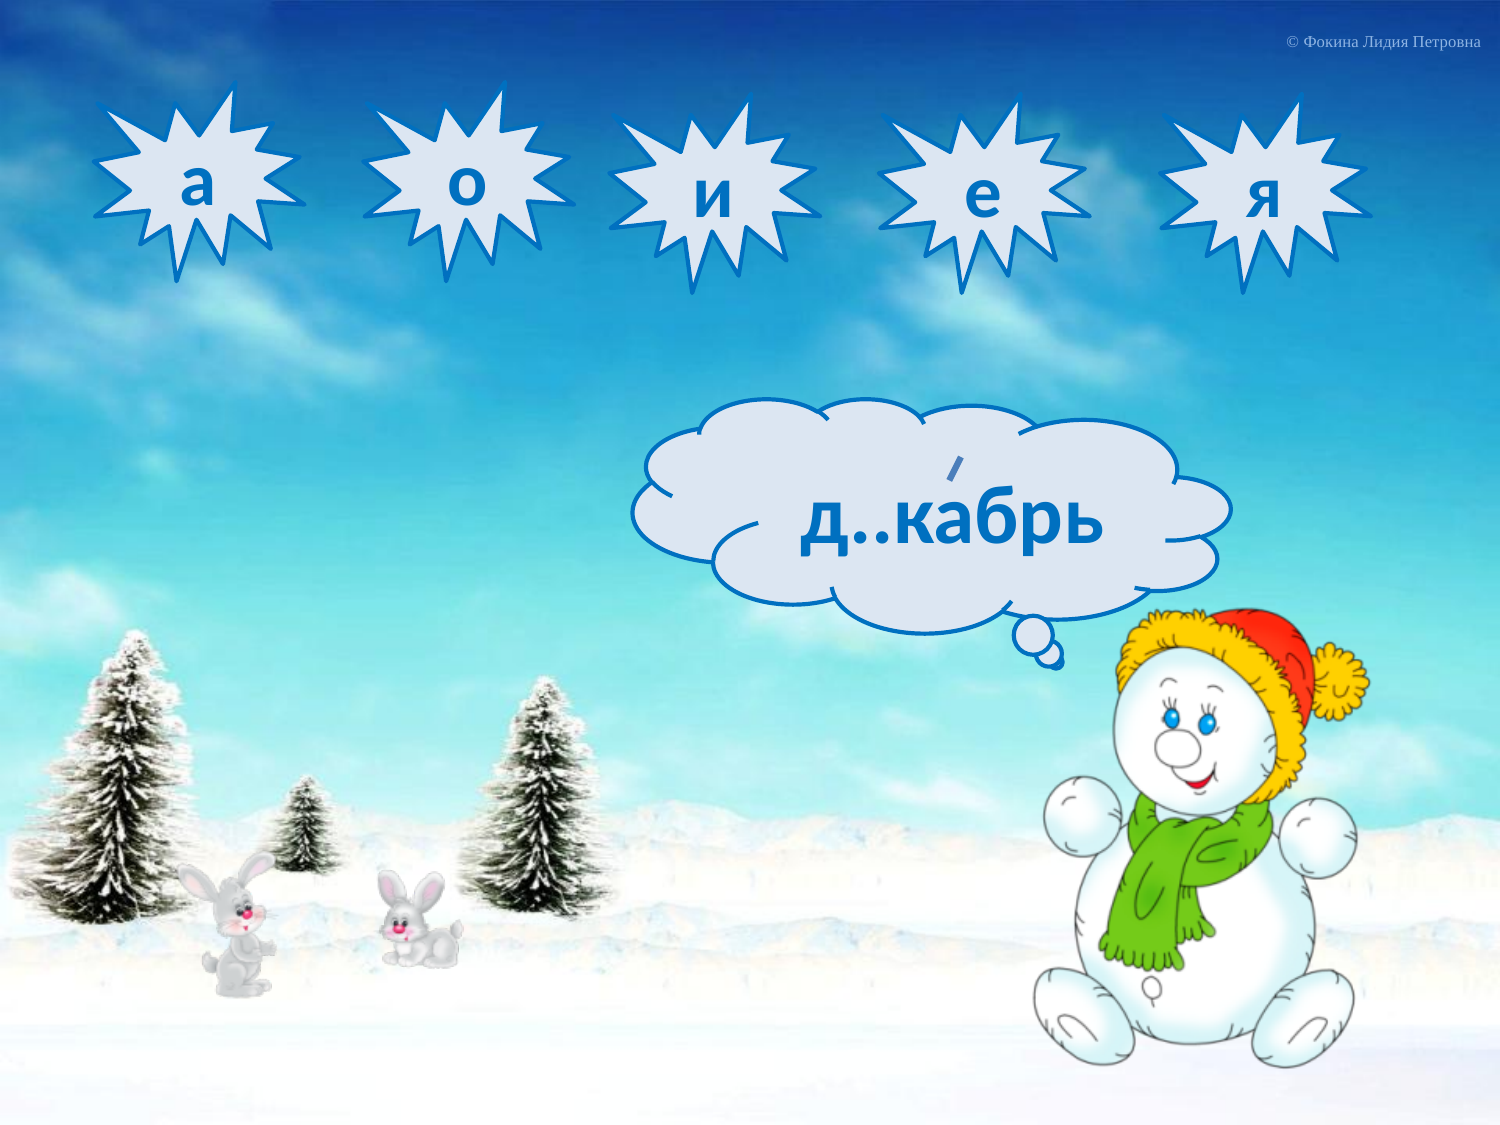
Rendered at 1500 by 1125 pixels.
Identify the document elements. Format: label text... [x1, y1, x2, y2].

text_box а [91, 80, 307, 284]
text_box е [876, 91, 1092, 296]
picture [0, 0, 1500, 1125]
text_box о [361, 80, 577, 284]
text_box и [607, 91, 823, 296]
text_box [943, 462, 967, 475]
text_box д..кабрь [630, 397, 1233, 636]
text_box я [1158, 91, 1374, 296]
